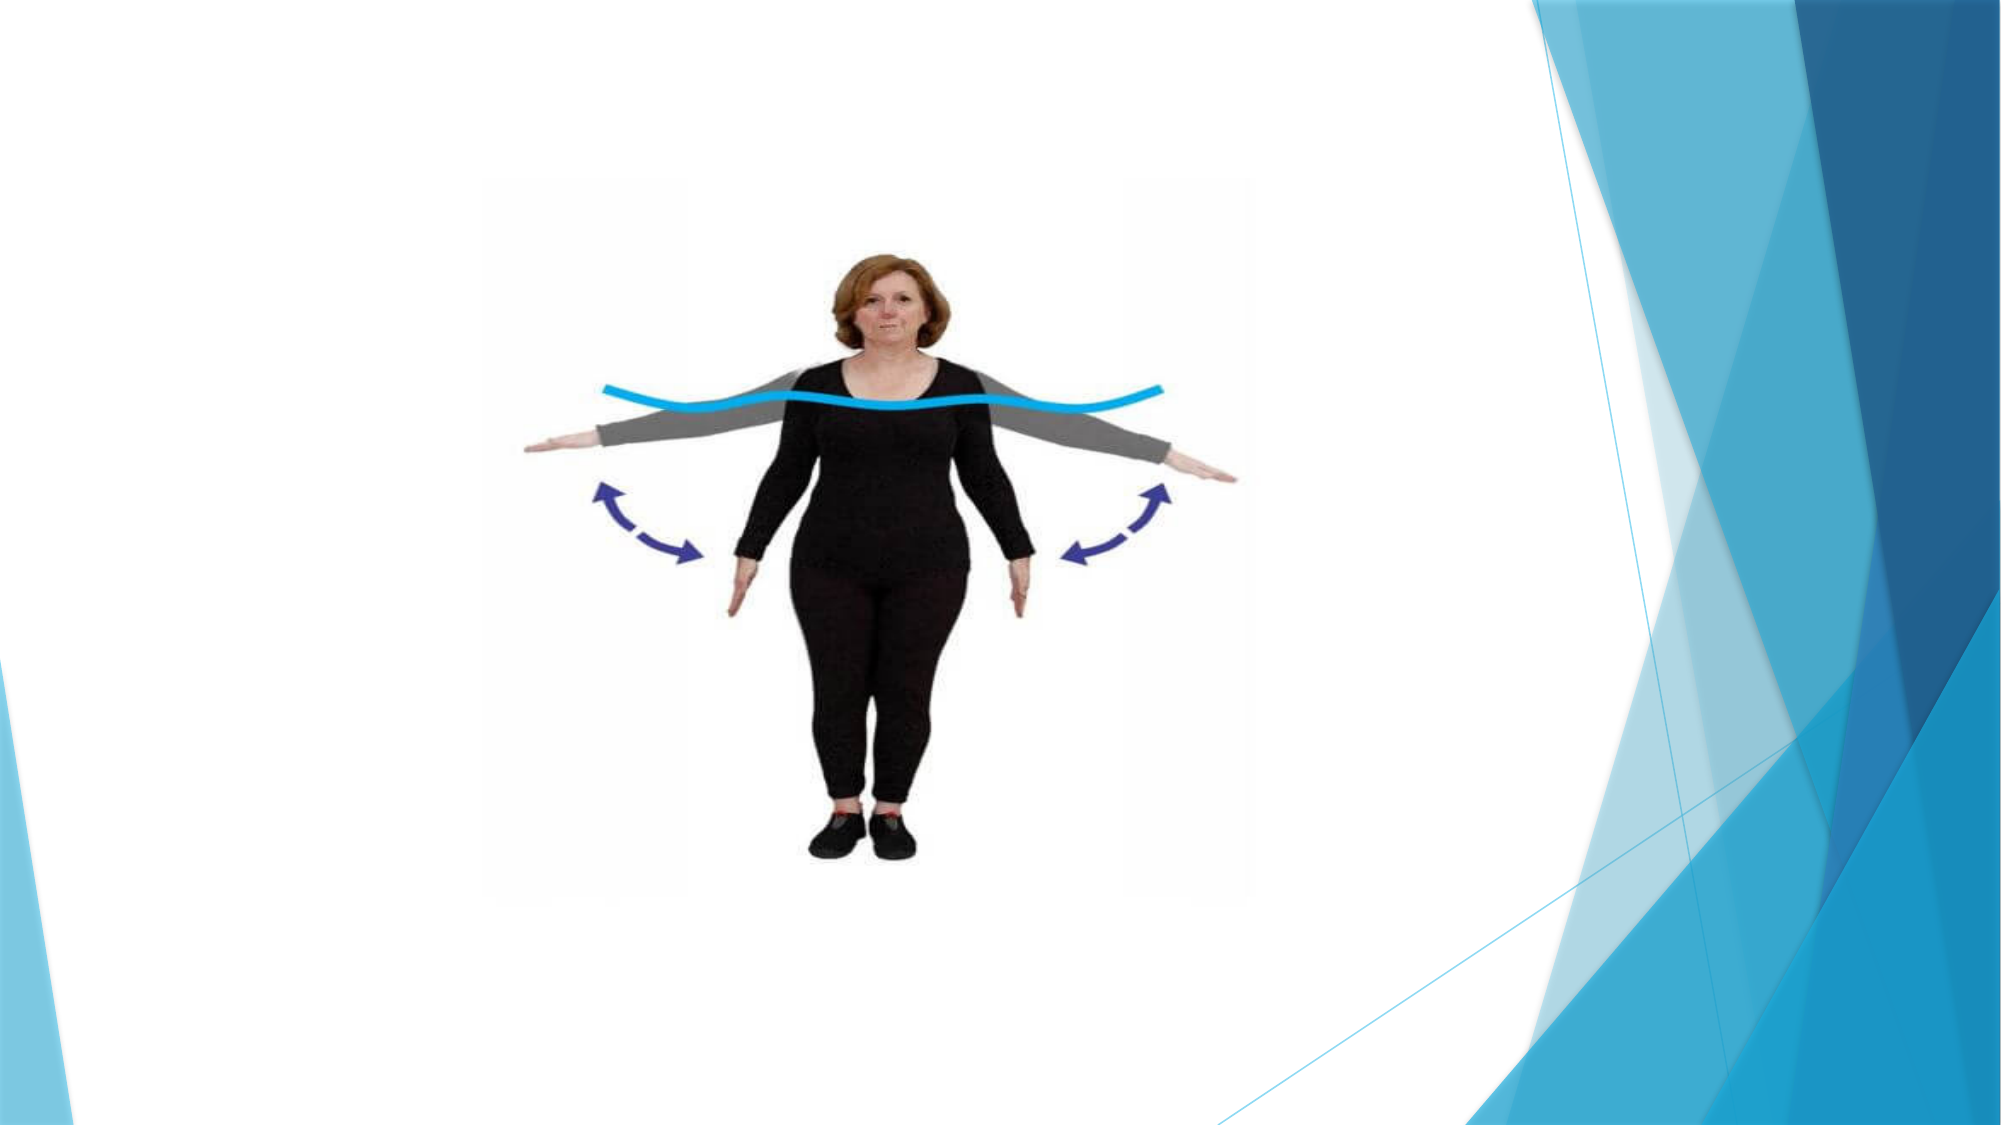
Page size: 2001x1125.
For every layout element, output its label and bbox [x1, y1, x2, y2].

list [387, 178, 1284, 944]
